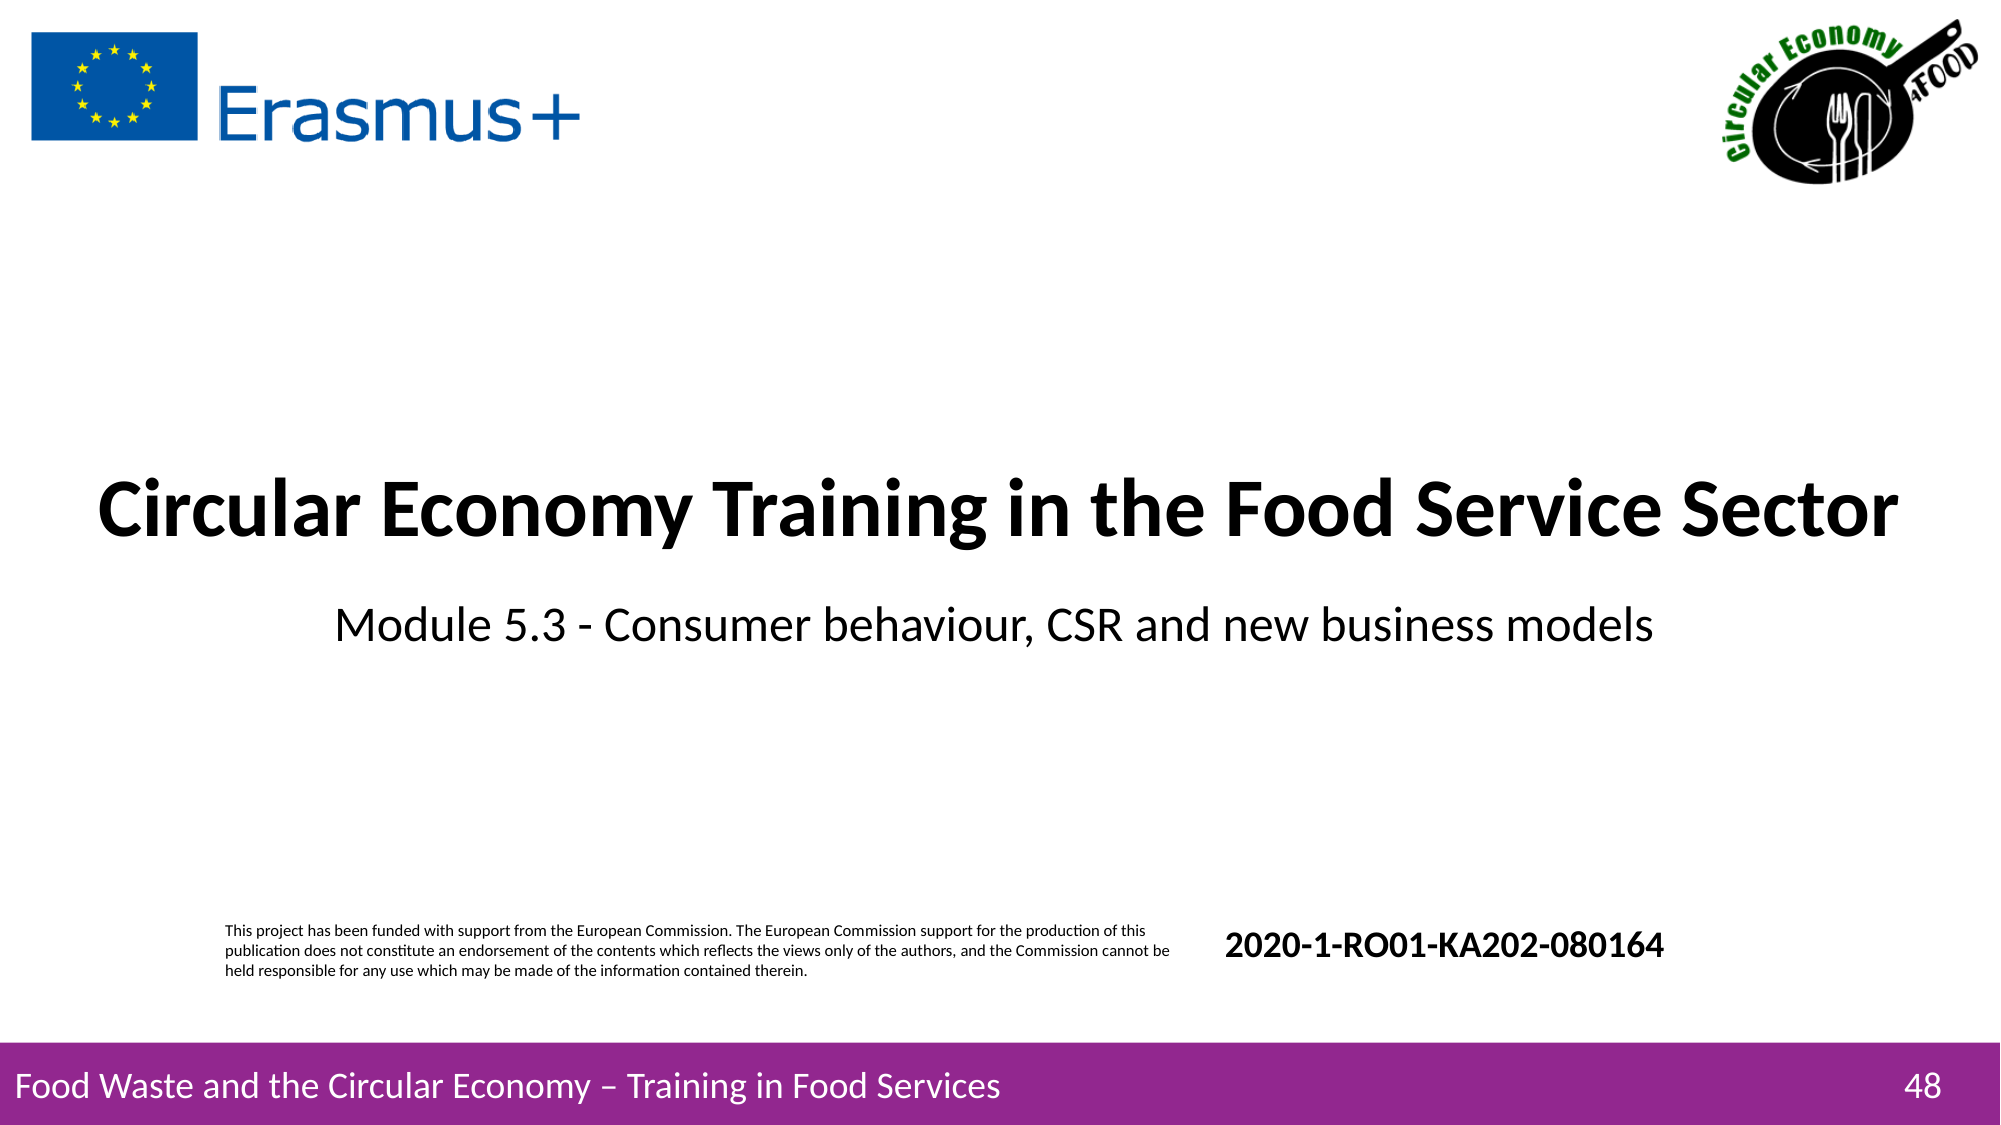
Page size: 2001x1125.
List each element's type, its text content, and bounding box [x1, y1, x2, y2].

picture [1721, 18, 1979, 185]
subtitle Module 5.3 - Consumer behaviour, CSR and new business models [249, 590, 1750, 807]
title Circular Economy Training in the Food Service Sector [75, 389, 1925, 563]
picture [0, 0, 612, 172]
